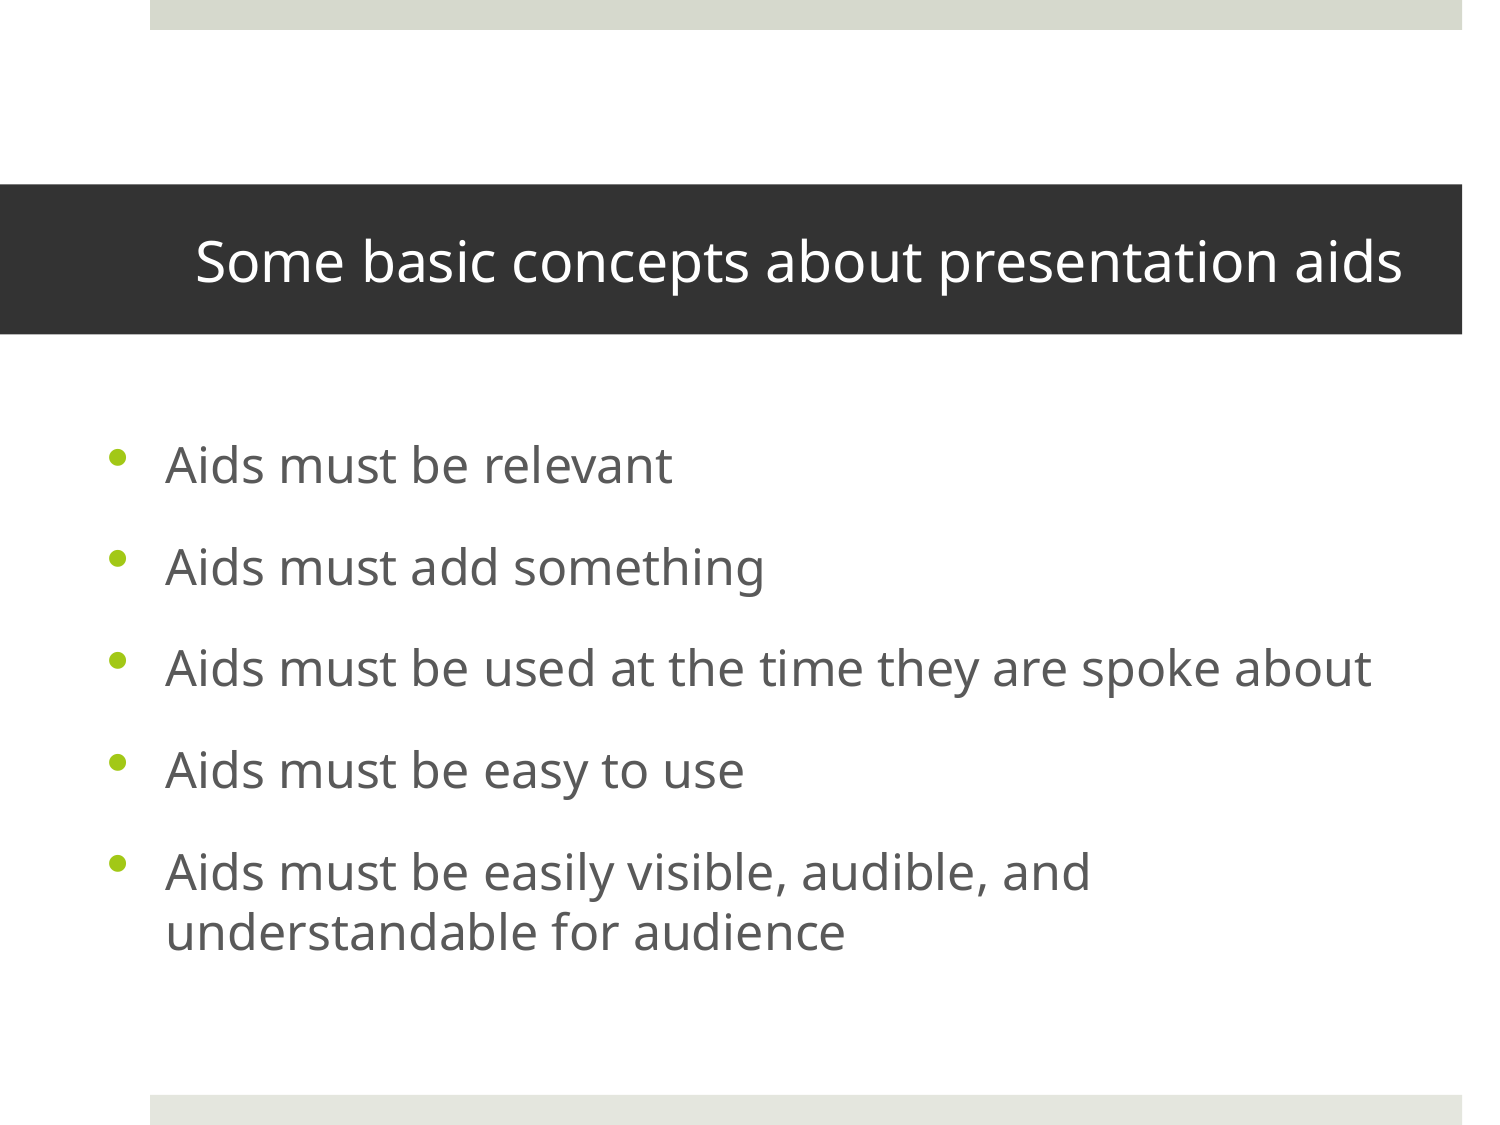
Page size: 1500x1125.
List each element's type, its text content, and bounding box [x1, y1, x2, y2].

title Some basic concepts about presentation aids [0, 184, 1463, 335]
list Aids must be relevant Aids must add something Aids must be used at the time they are spoke about Aids must be easy to use Aids must be easily visible, audible, and understandable for audience [94, 425, 1416, 1028]
